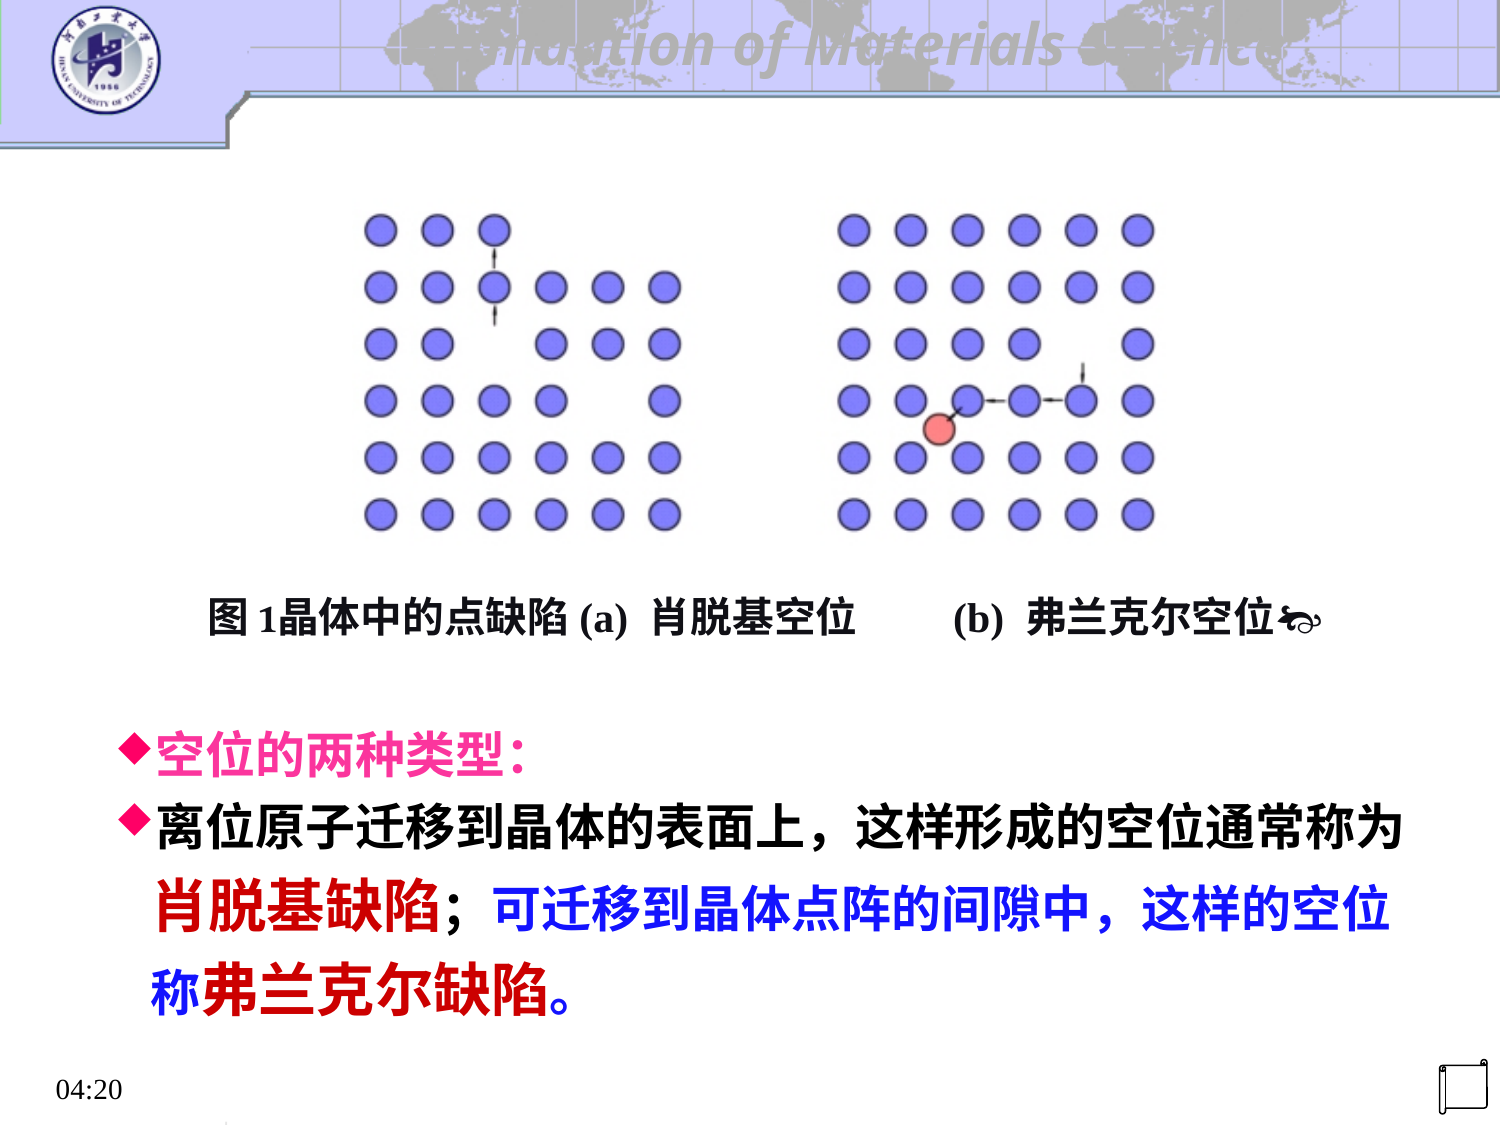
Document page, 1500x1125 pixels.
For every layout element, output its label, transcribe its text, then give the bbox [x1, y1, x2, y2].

picture [0, 0, 1500, 1125]
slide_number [40, 1062, 204, 1125]
text_box 空位的两种类型： 离位原子迁移到晶体的表面上，这样形成的空位通常称为肖脱基缺陷；可迁移到晶体点阵的间隙中，这样的空位称弗兰克尔缺陷。 [100, 704, 1438, 1031]
footer 机电工程学院 [1021, 1058, 1497, 1125]
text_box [159, 196, 1373, 650]
text_box [1439, 1059, 1488, 1114]
